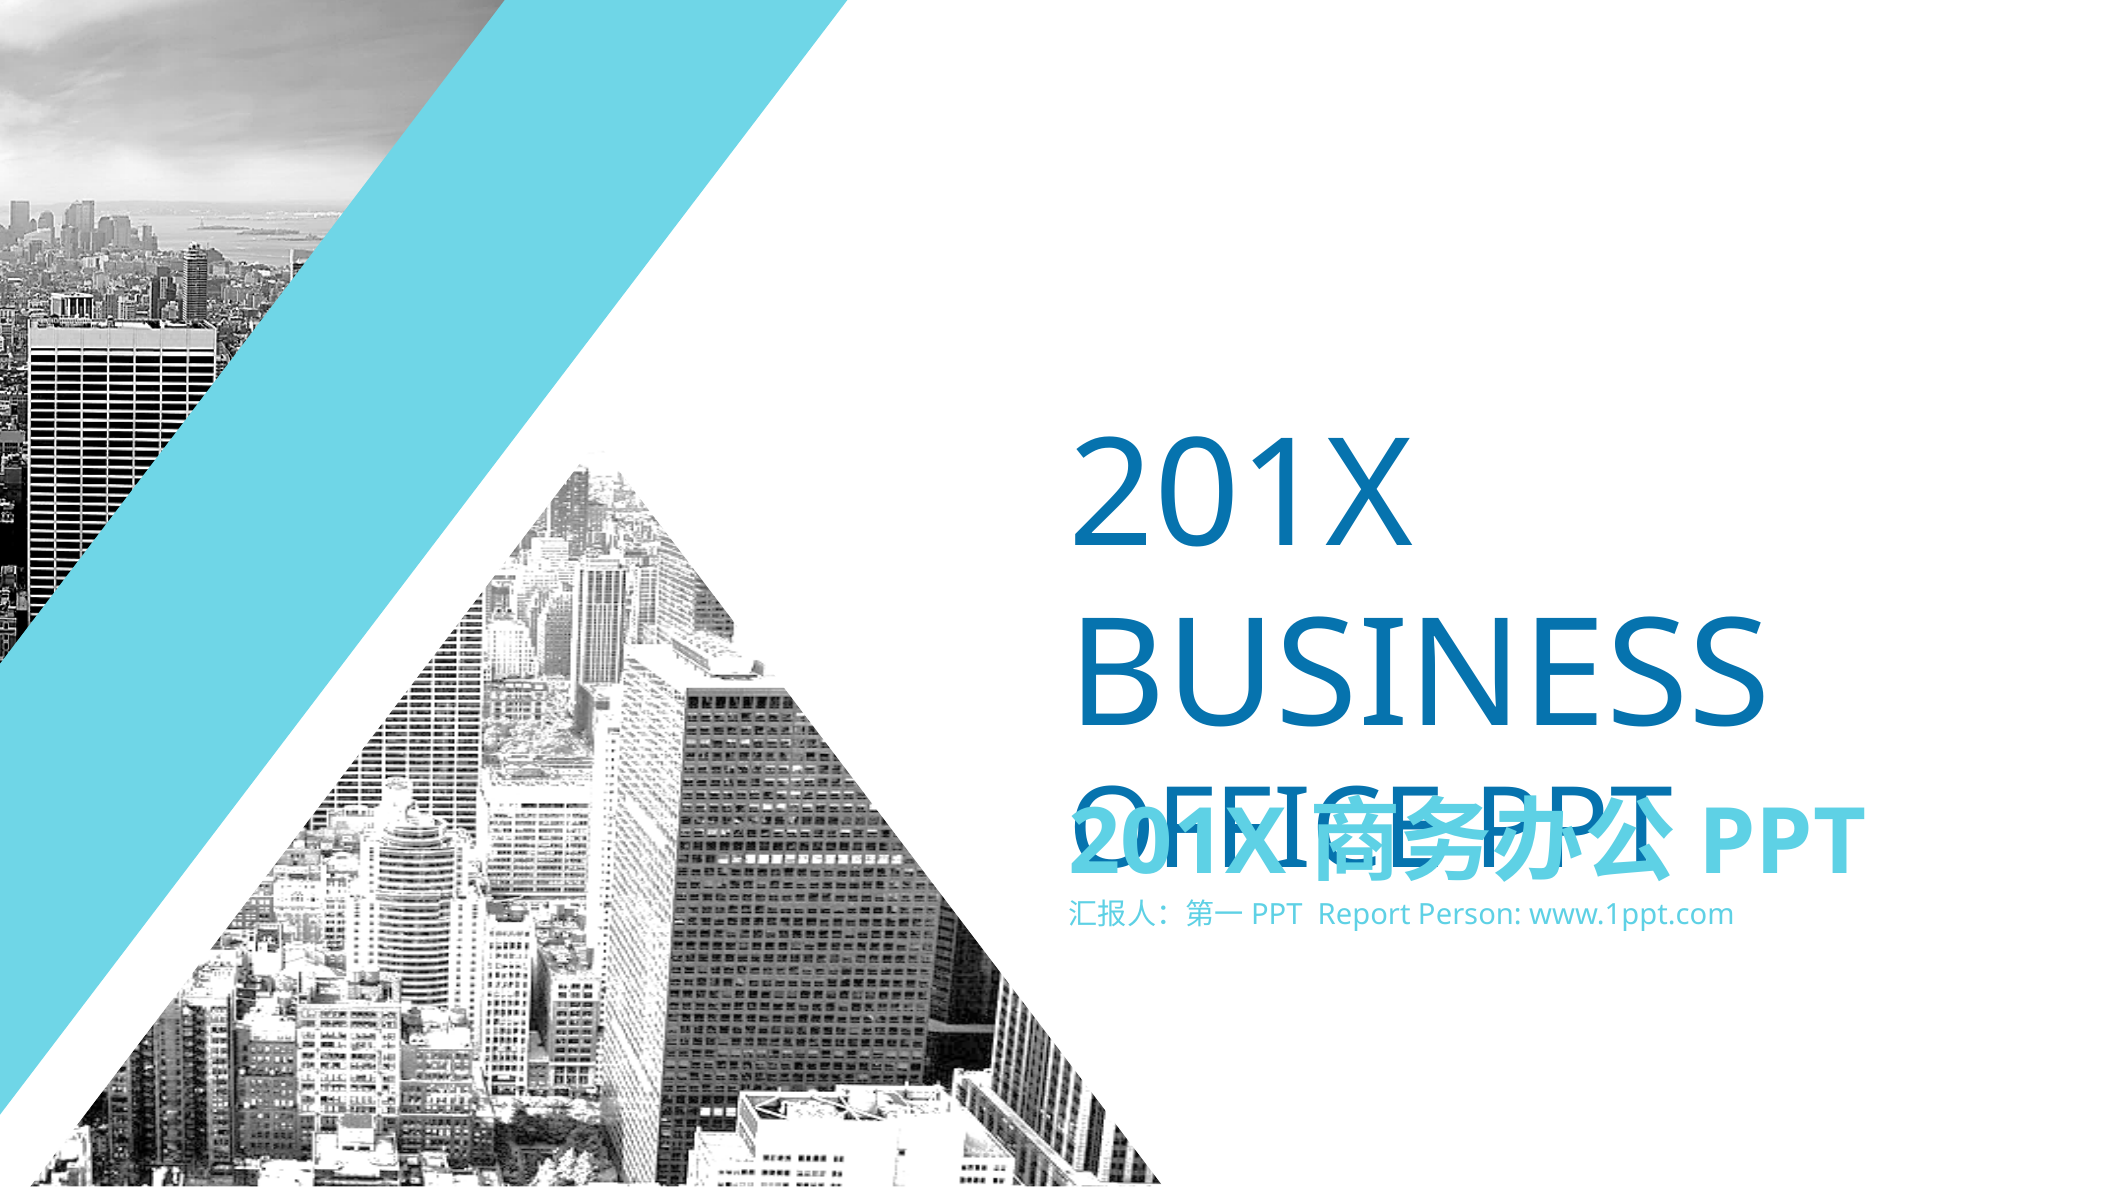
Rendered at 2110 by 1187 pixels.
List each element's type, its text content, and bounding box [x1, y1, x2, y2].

text_box 201X商务办公PPT [1068, 782, 1894, 893]
text_box 201X BUSINESS OFFICE PPT [1068, 395, 2110, 891]
text_box 汇报人：第一PPT Report Person: www.1ppt.com [1068, 894, 1965, 930]
text_box [0, 0, 505, 664]
text_box [30, 441, 1163, 1187]
text_box [0, 0, 848, 1115]
